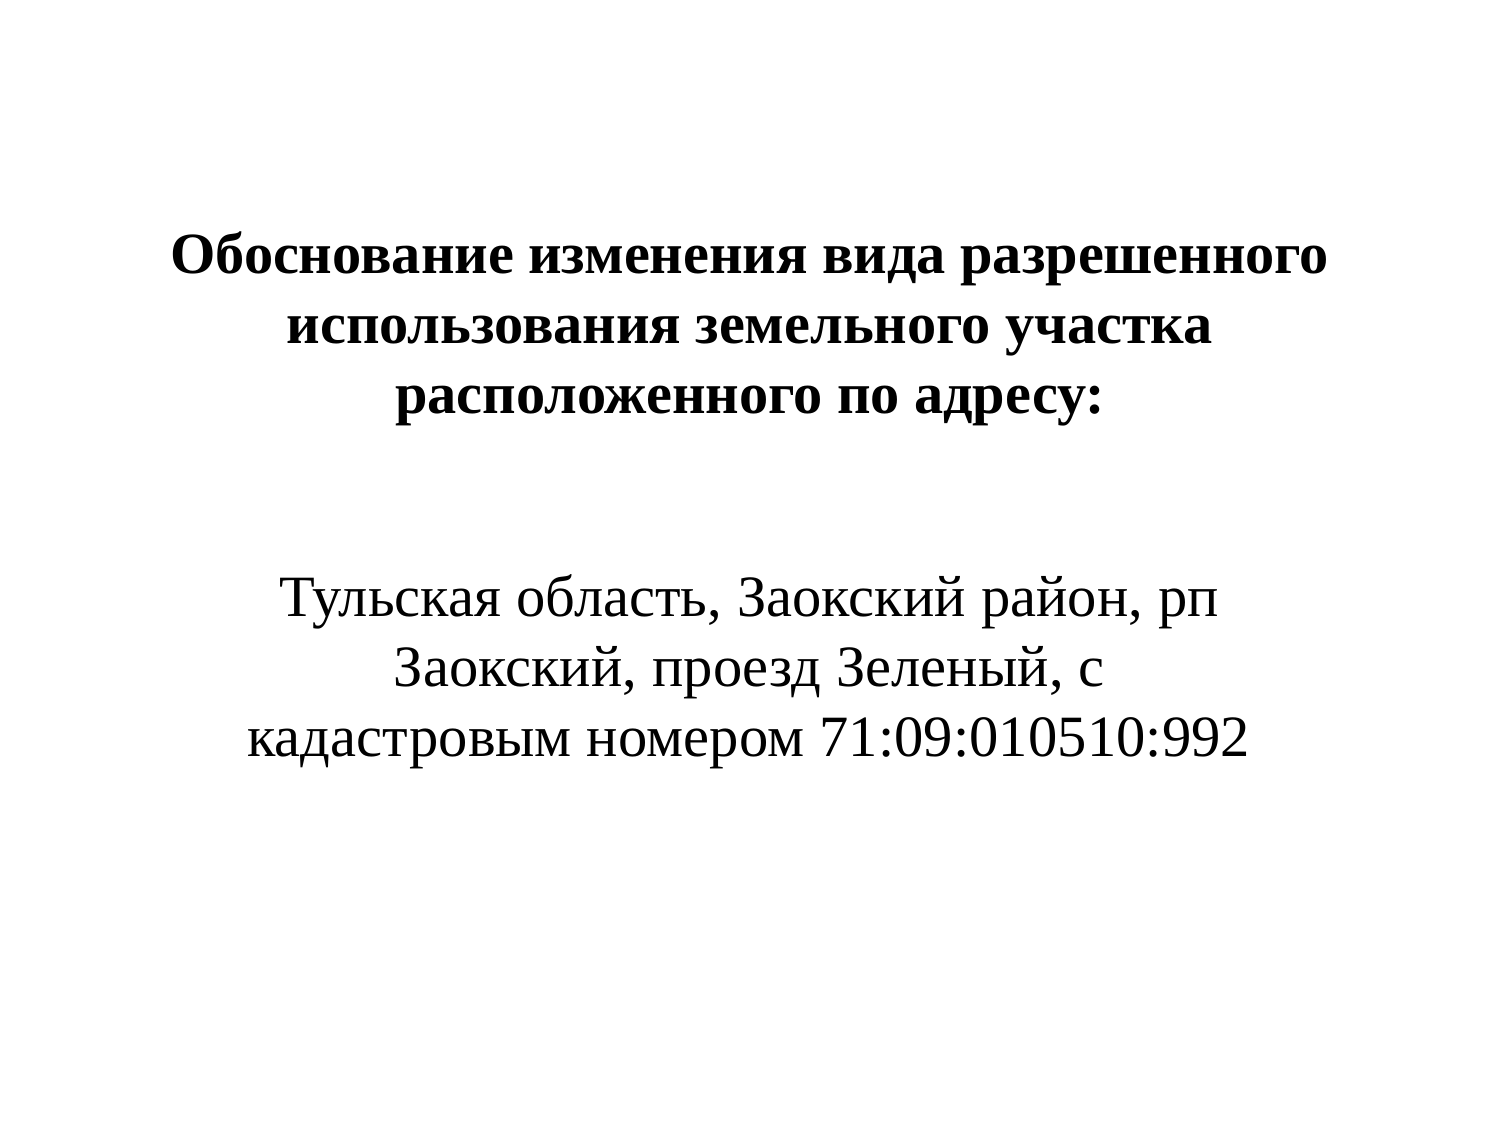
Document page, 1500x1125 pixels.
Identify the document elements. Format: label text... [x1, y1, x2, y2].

title Обоснование изменения вида разрешенного использования земельного участка расположенного по адресу: [112, 200, 1388, 442]
subtitle Тульская область, Заокский район, рп Заокский, проезд Зеленый, с кадастровым номером 71:09:010510:992 [225, 549, 1275, 838]
